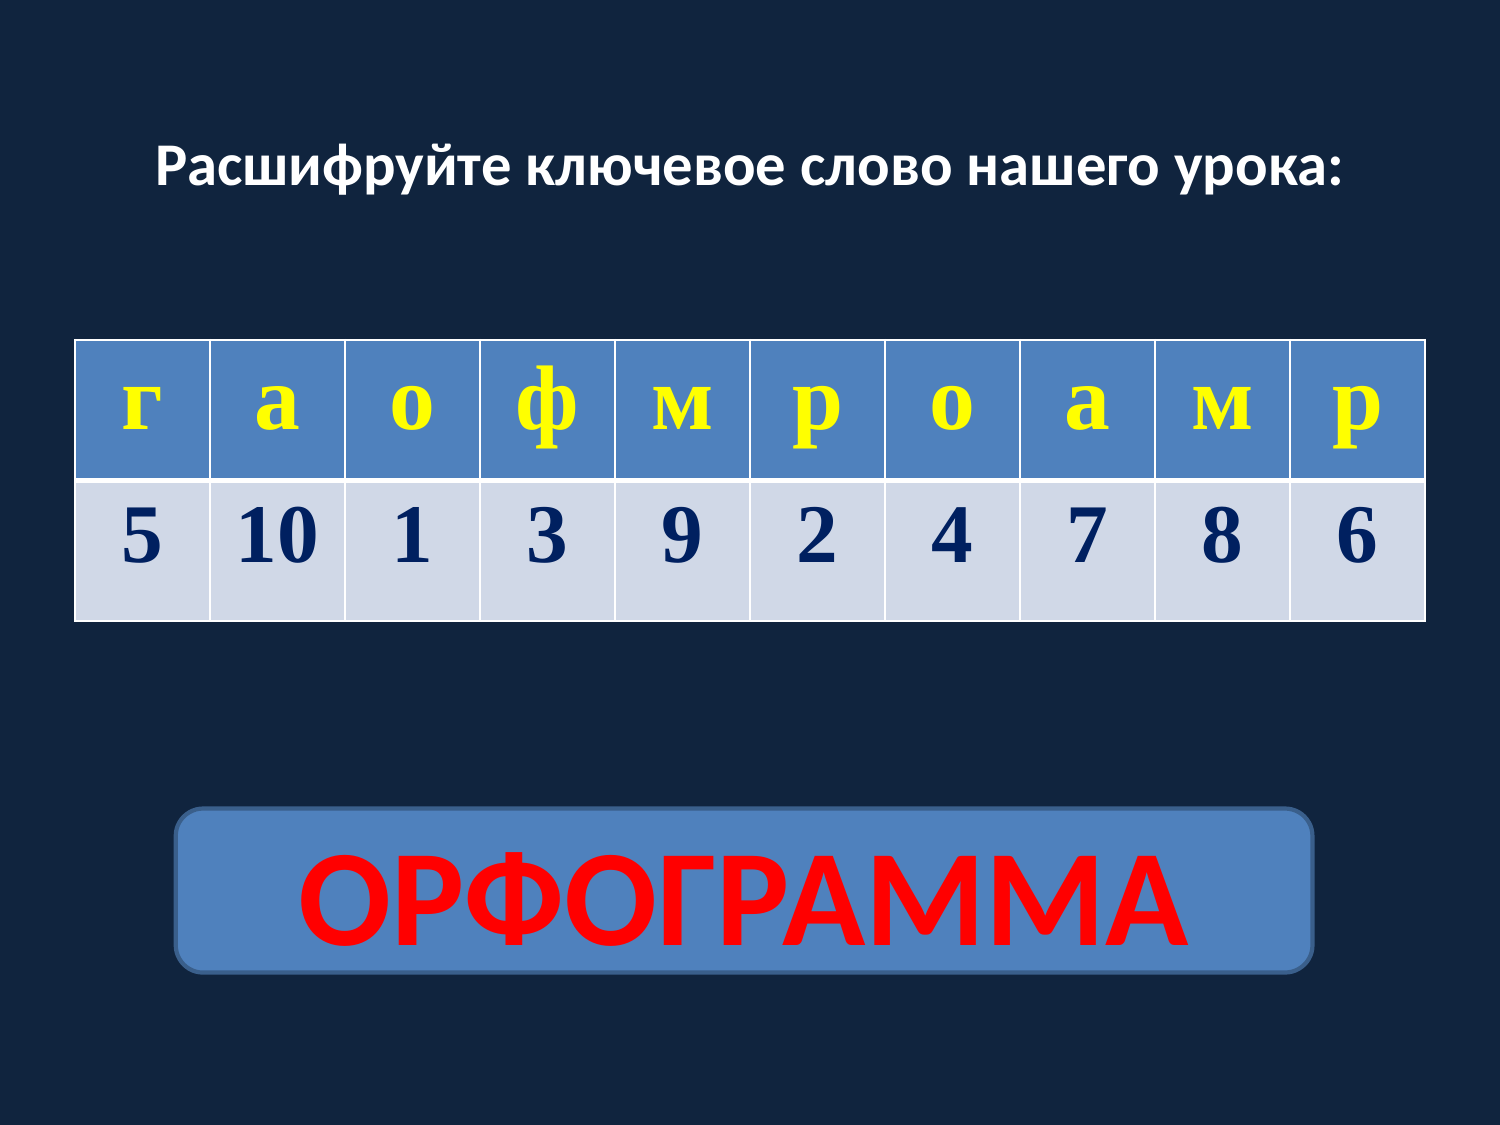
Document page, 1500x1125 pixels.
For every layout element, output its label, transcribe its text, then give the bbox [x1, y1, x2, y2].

table_cell 9 [616, 483, 749, 620]
table_cell 7 [1021, 483, 1154, 620]
table_header р [1291, 341, 1424, 478]
table_cell 2 [751, 483, 884, 620]
title Расшифруйте ключевое слово нашего урока: [75, 93, 1425, 230]
text_box ОРФОГРАММА [173, 806, 1315, 975]
table_header ф [481, 341, 614, 478]
table_cell 6 [1291, 483, 1424, 620]
table_cell 5 [76, 483, 209, 620]
table_header а [1021, 341, 1154, 478]
table_header о [346, 341, 479, 478]
table_cell 1 [346, 483, 479, 620]
table_cell 4 [886, 483, 1019, 620]
table_header а [211, 341, 344, 478]
table_header р [751, 341, 884, 478]
table_header м [616, 341, 749, 478]
table_cell 10 [211, 483, 344, 620]
table_header м [1156, 341, 1289, 478]
table_header г [76, 341, 209, 478]
table_header о [886, 341, 1019, 478]
table_cell 3 [481, 483, 614, 620]
table_cell 8 [1156, 483, 1289, 620]
